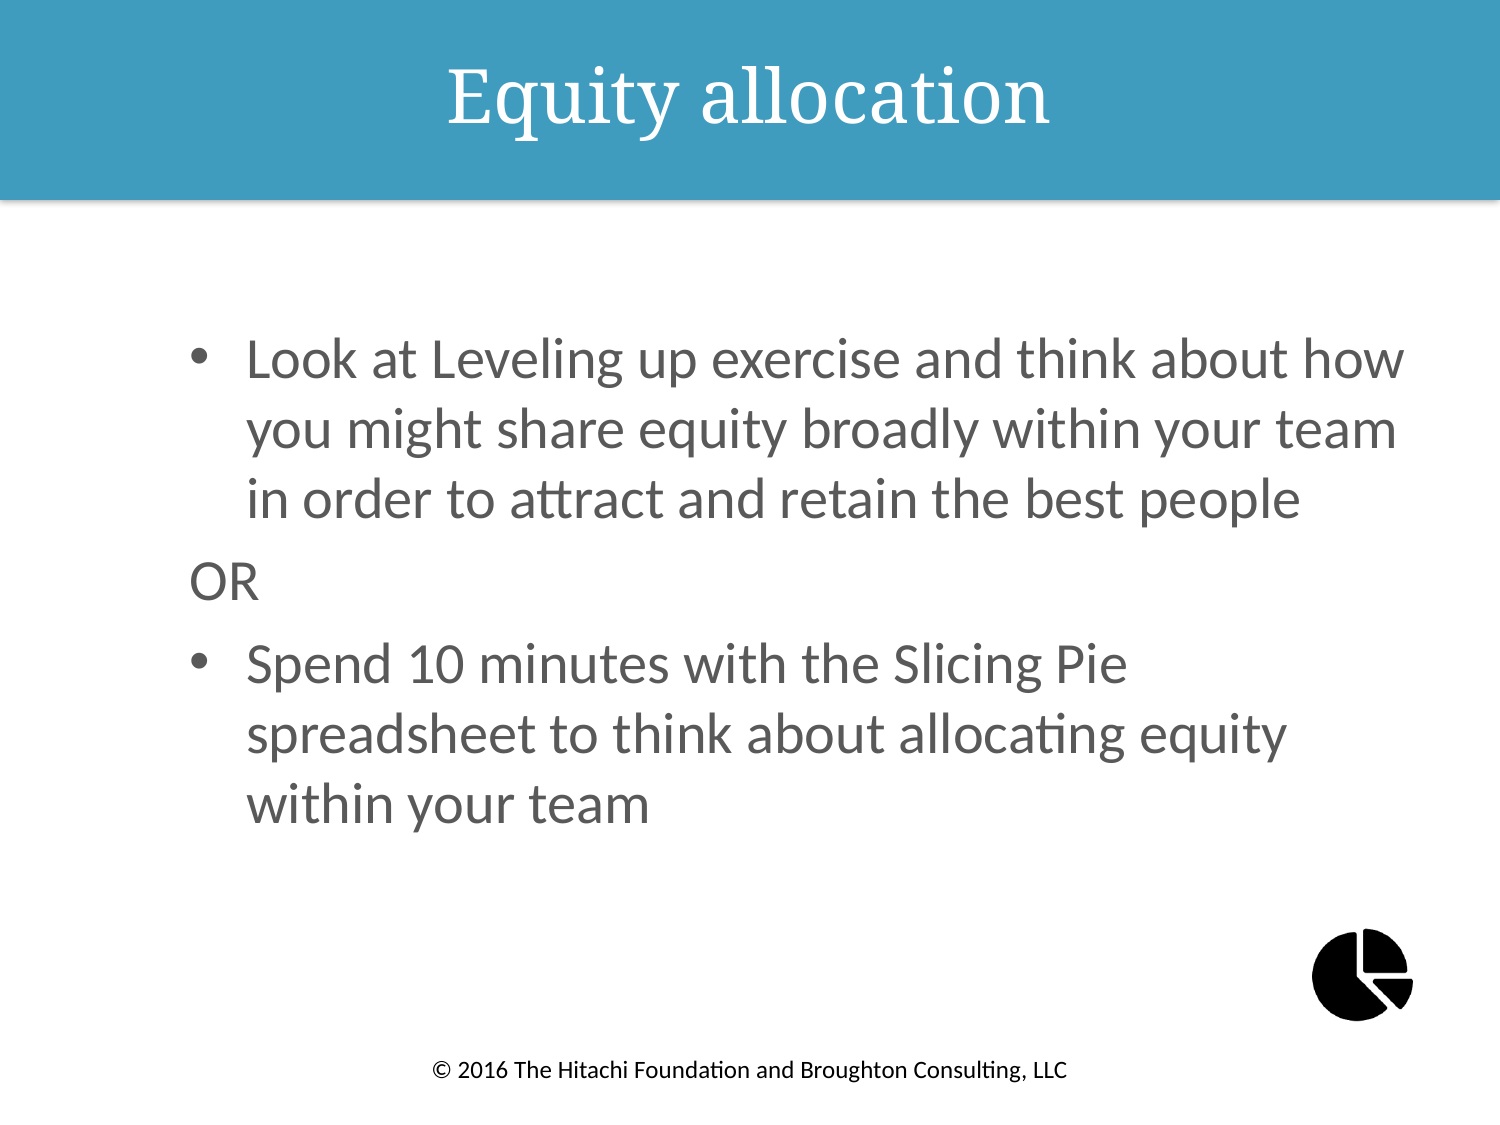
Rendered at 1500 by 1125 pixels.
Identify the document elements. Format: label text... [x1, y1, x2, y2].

text_box Look at Leveling up exercise and think about how you might share equity broadly within your team in order to attract and retain the best people OR Spend 10 minutes with the Slicing Pie spreadsheet to think about allocating equity within your team [99, 312, 1425, 988]
title Equity allocation [112, 24, 1388, 163]
picture [1312, 924, 1413, 1026]
